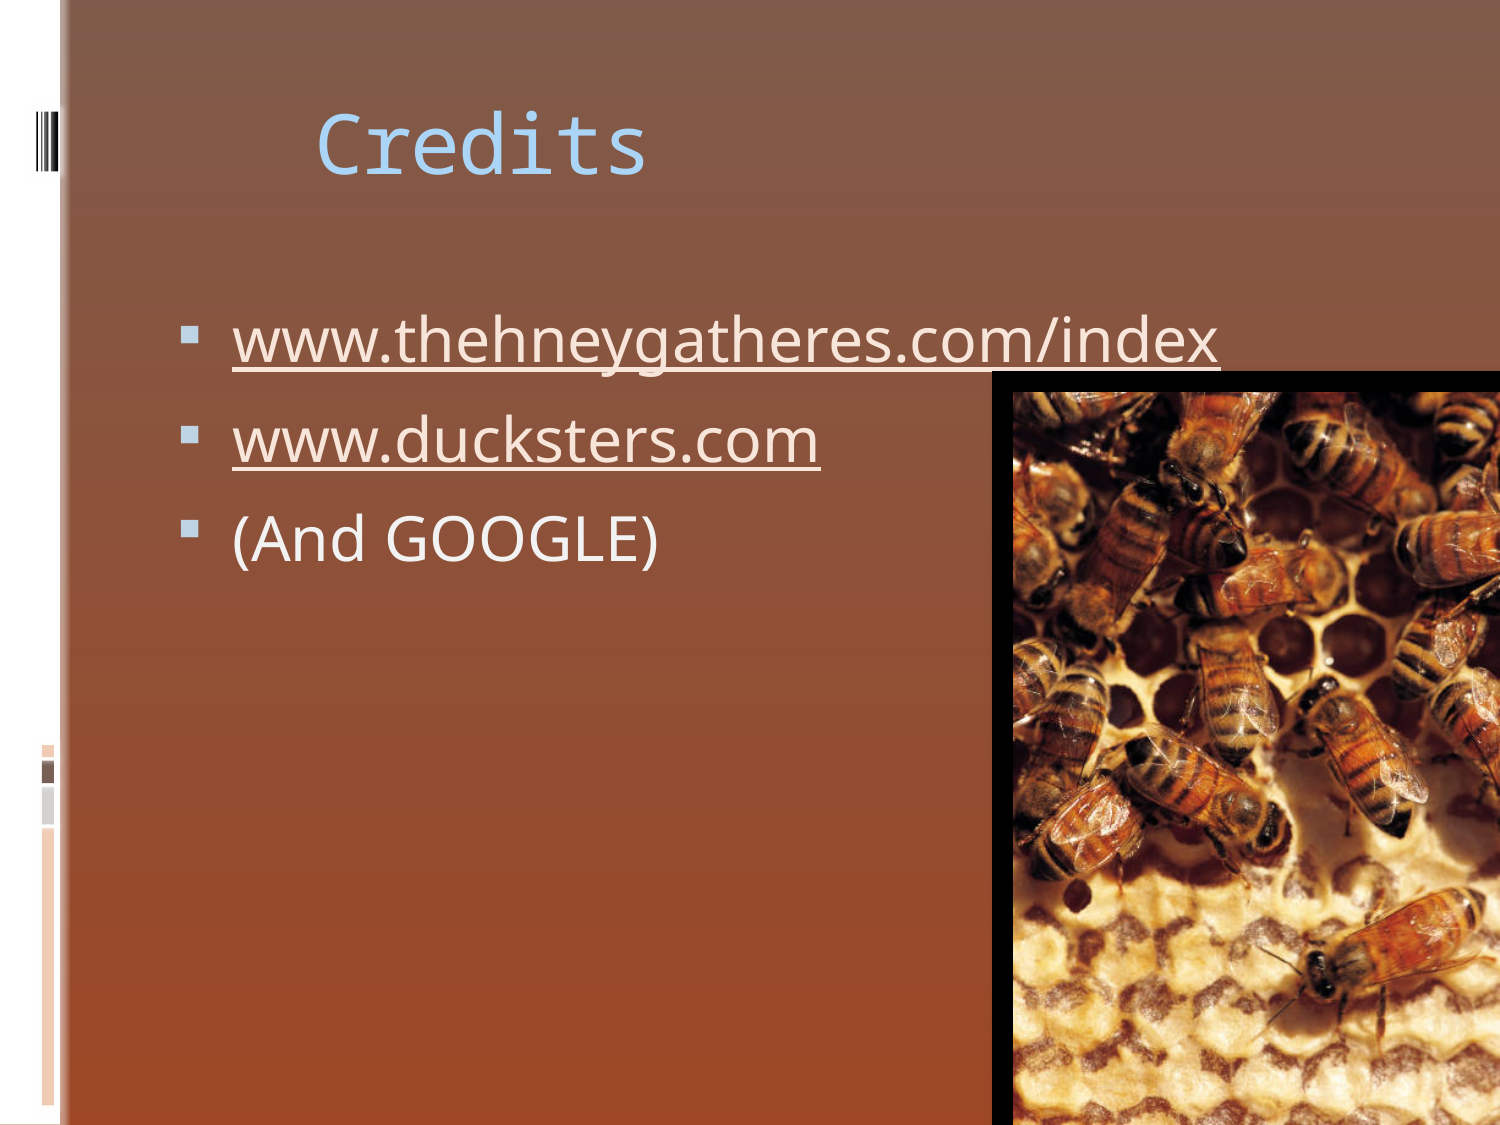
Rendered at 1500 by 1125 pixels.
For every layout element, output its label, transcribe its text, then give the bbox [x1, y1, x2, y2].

list www.thehneygatheres.com/index www.ducksters.com (And GOOGLE) [150, 292, 1425, 1043]
picture [1012, 391, 1500, 1125]
title Credits [150, 83, 1425, 234]
